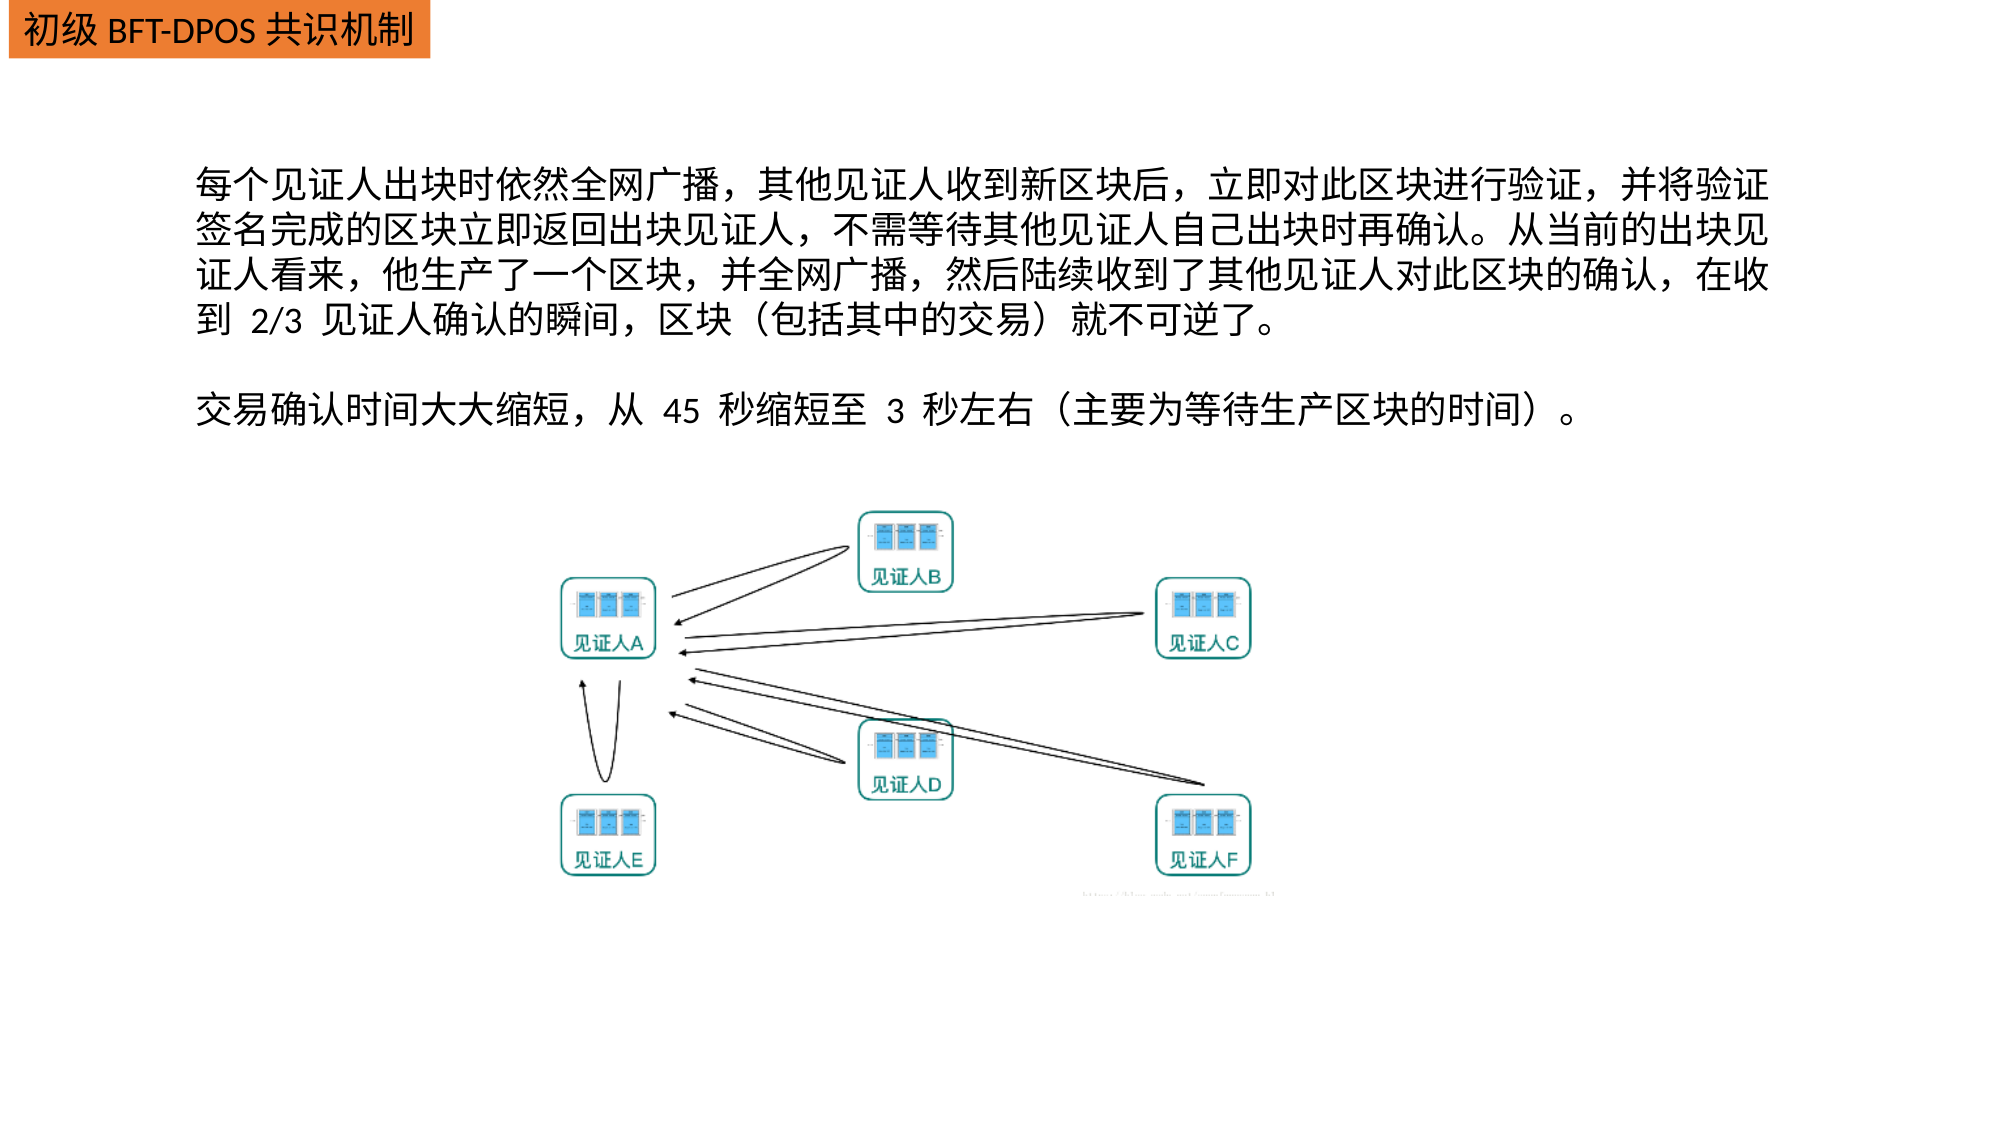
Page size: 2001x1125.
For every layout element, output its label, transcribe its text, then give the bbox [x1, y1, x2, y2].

picture [527, 491, 1274, 896]
text_box 每个见证人出块时依然全网广播，其他见证人收到新区块后，立即对此区块进行验证，并将验证签名完成的区块立即返回出块见证人，不需等待其他见证人自己出块时再确认。从当前的出块见证人看来，他生产了一个区块，并全网广播，然后陆续收到了其他见证人对此区块的确认，在收到 2/3 见证人确认的瞬间，区块（包括其中的交易）就不可逆了。 交易确认时间大大缩短，从 45 秒缩短至 3 秒左右（主要为等待生产区块的时间）。 [180, 154, 1820, 439]
text_box 初级BFT-DPOS共识机制 [8, 0, 431, 59]
